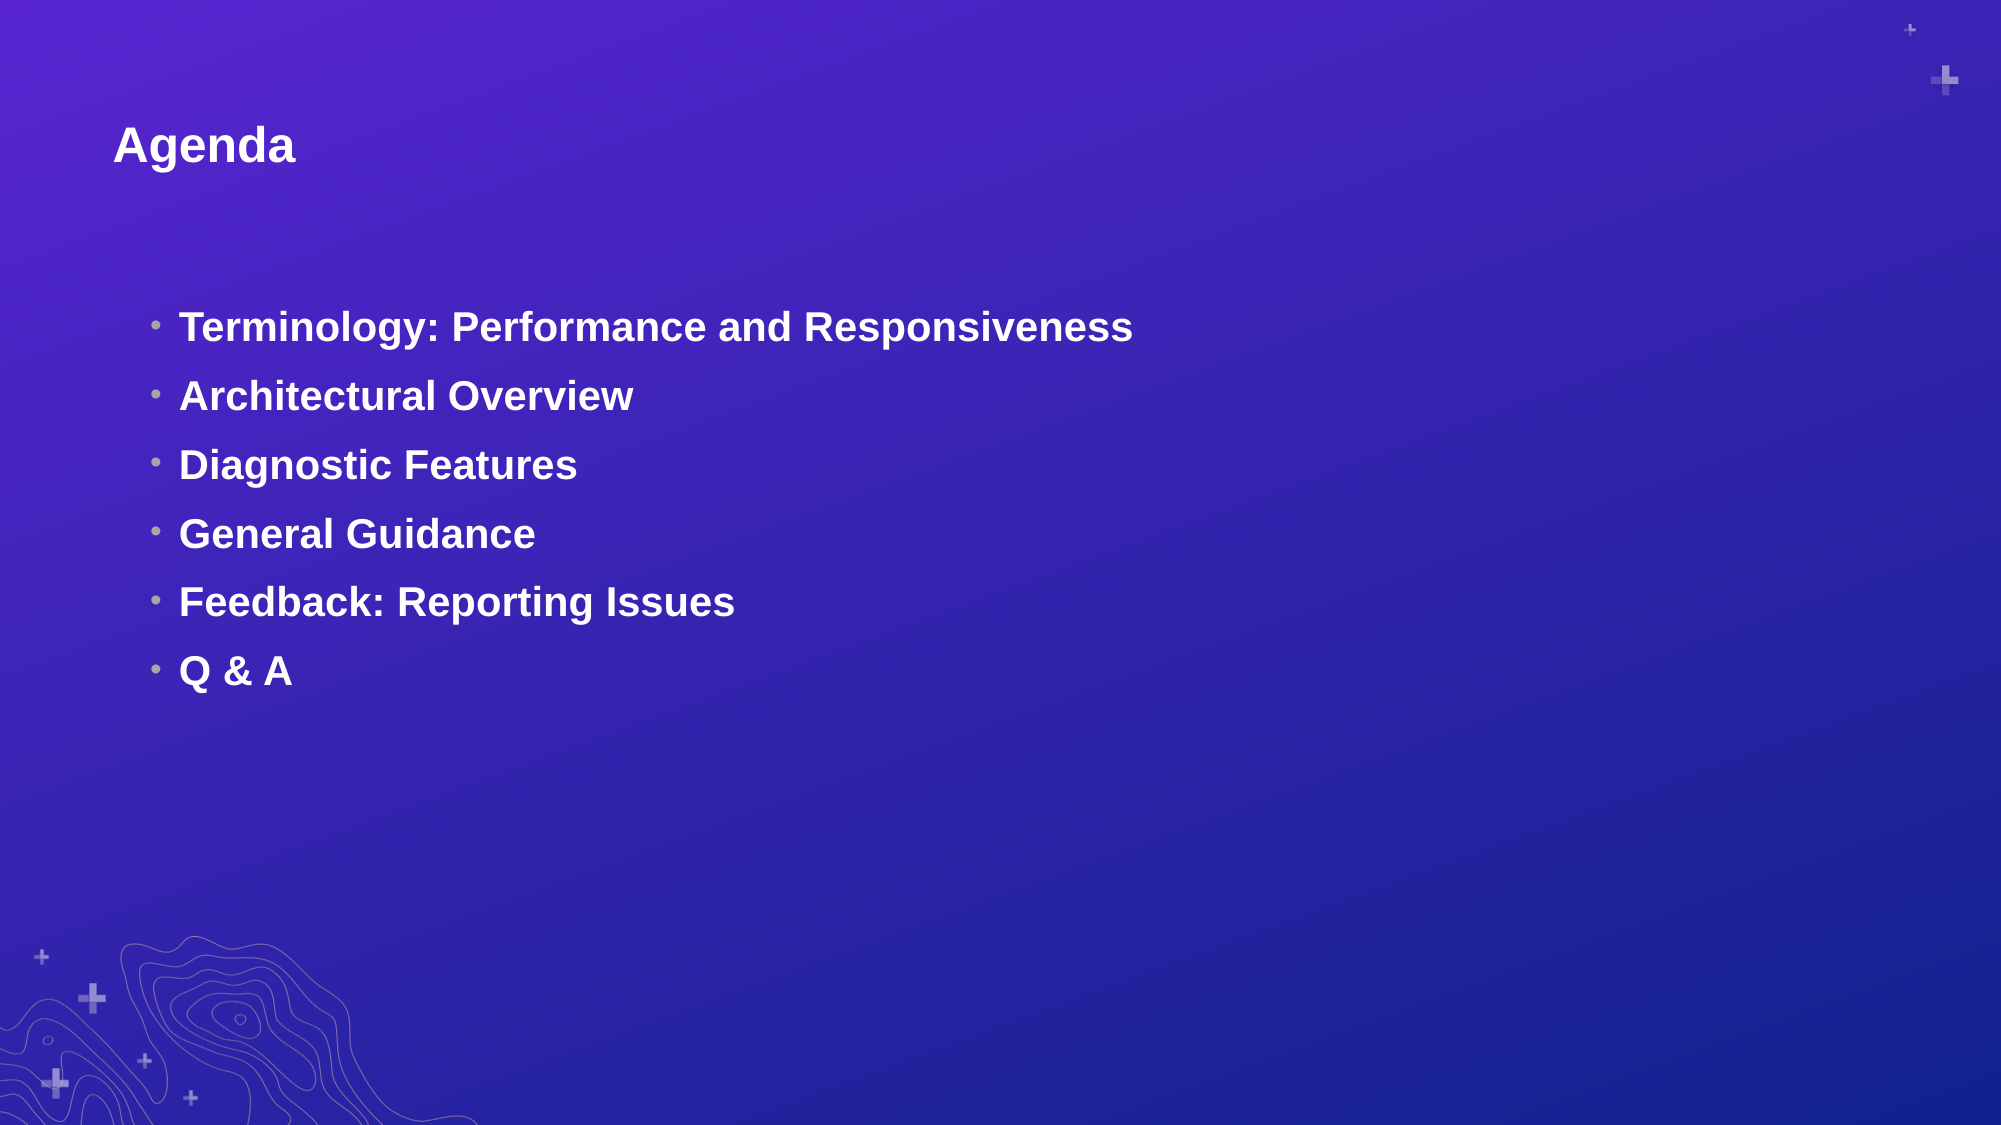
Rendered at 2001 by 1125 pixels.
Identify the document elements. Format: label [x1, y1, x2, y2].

text_box [0, 0, 2000, 1125]
